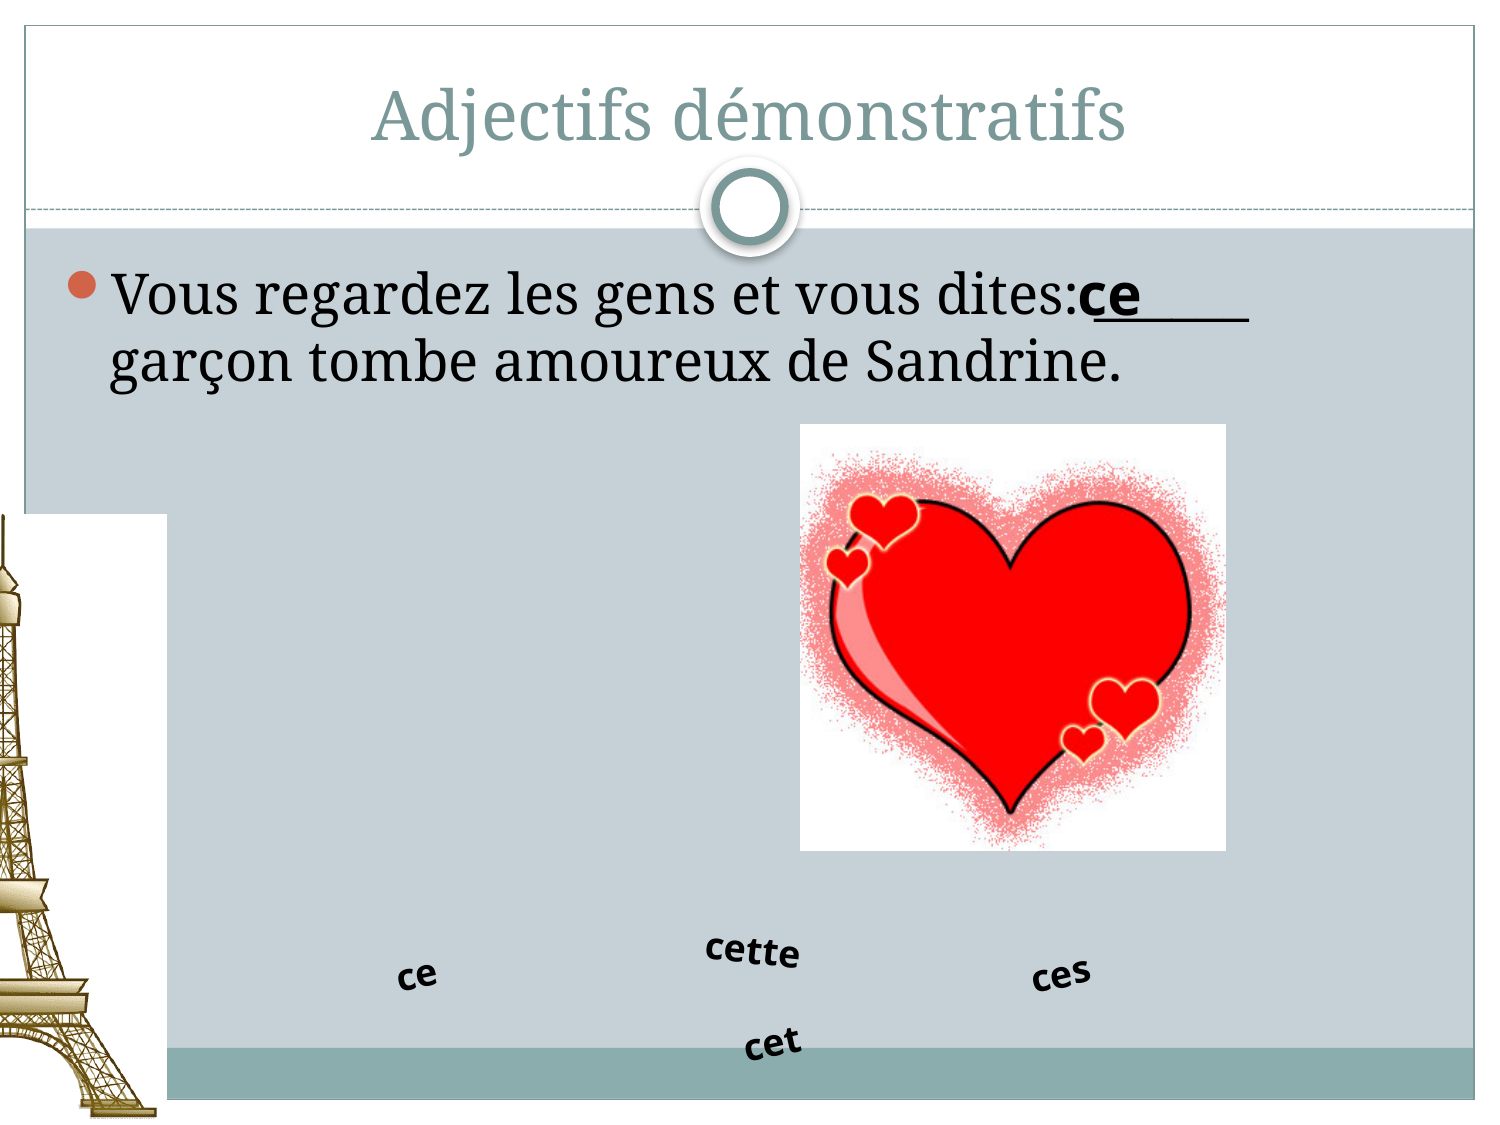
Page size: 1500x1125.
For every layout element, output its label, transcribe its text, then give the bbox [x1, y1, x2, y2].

text_box ces [1010, 855, 1463, 1012]
picture [799, 424, 1227, 852]
text_box cet [722, 964, 996, 1081]
list Vous regardez les gens et vous dites: ______ garçon tombe amoureux de Sandrine. [49, 250, 1445, 863]
text_box cette [687, 912, 942, 991]
text_box ce [375, 930, 484, 1010]
picture [0, 514, 167, 1125]
text_box ce [1062, 249, 1363, 335]
title Adjectifs démonstratifs [49, 37, 1450, 162]
